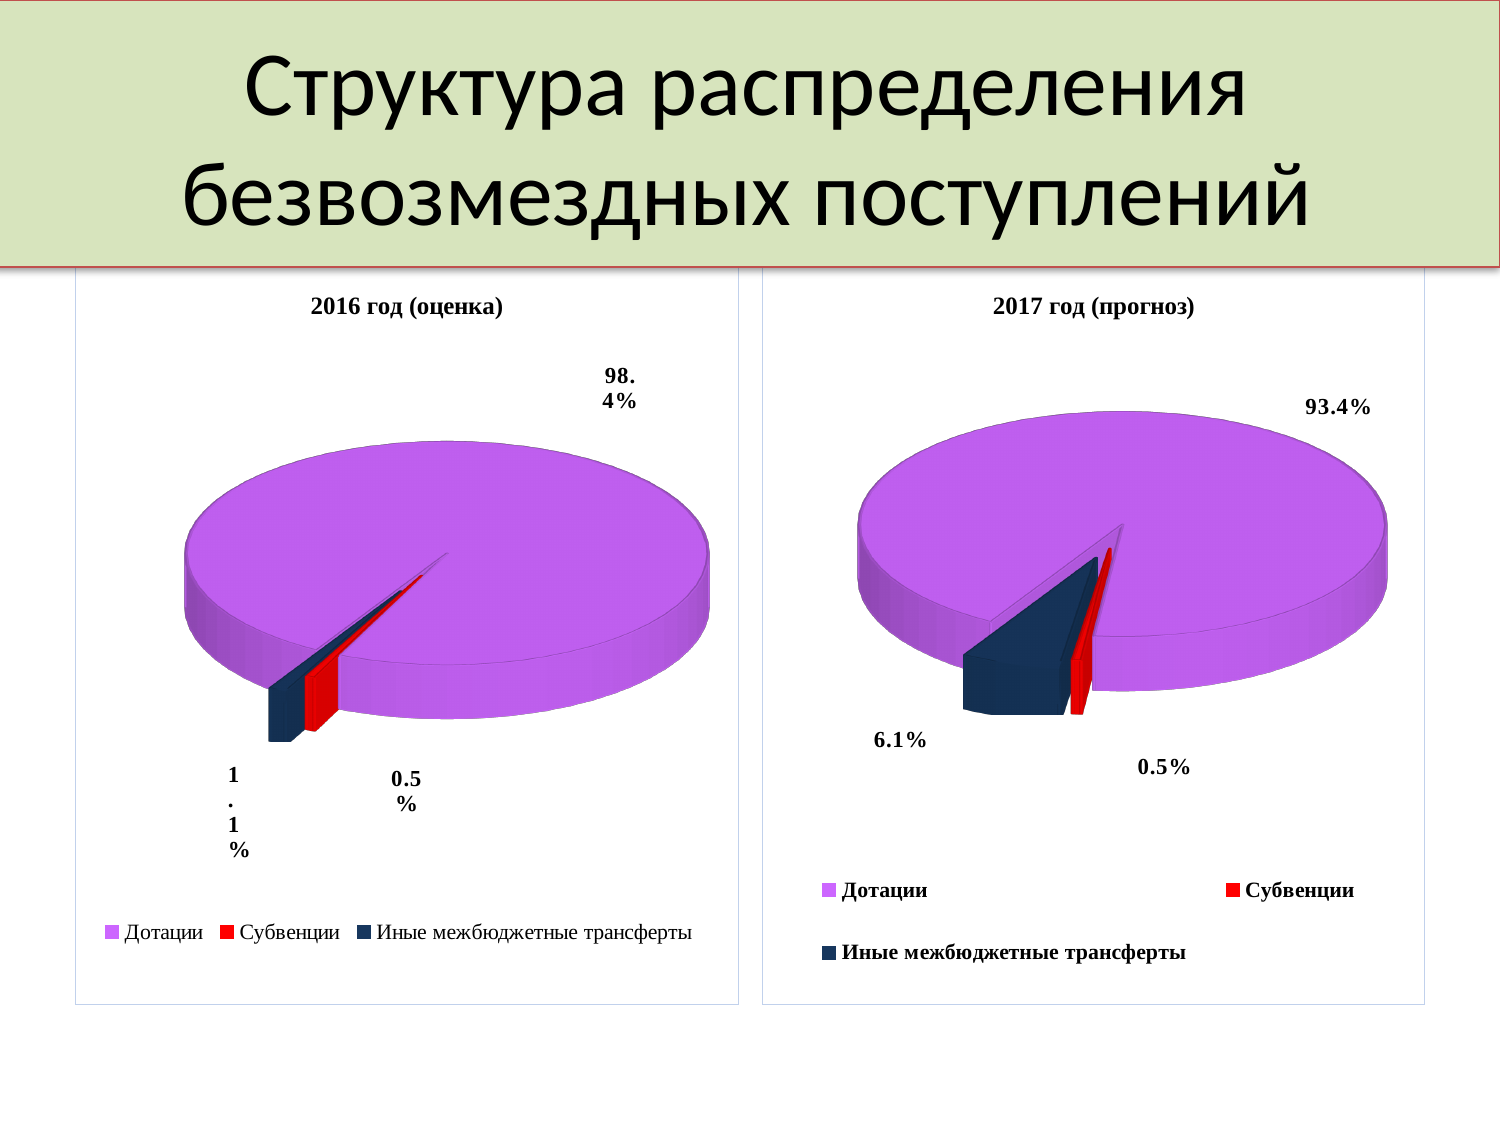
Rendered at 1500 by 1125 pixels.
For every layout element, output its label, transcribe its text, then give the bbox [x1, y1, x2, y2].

text_box Структура распределения безвозмездных поступлений [0, 0, 1500, 231]
chart [0, 231, 1500, 1125]
